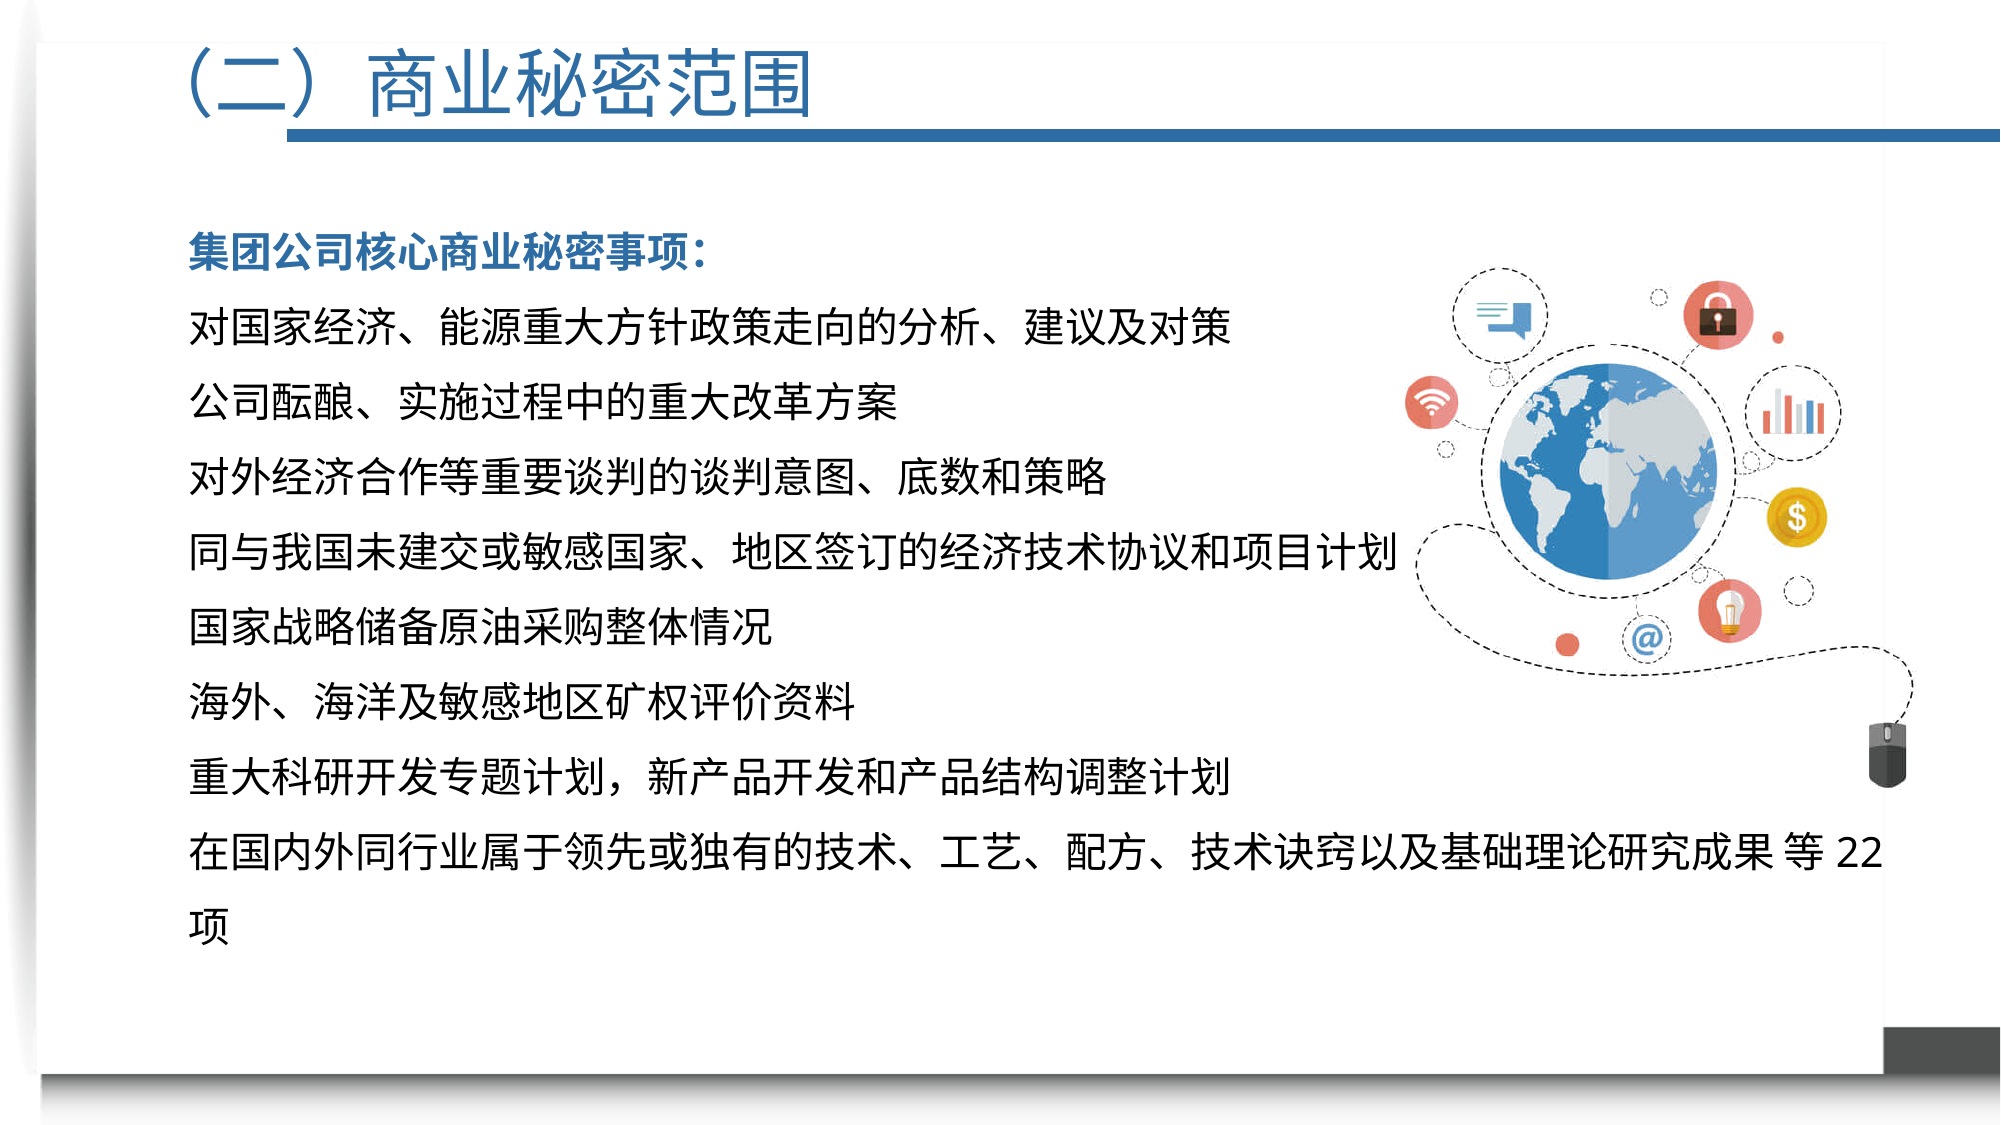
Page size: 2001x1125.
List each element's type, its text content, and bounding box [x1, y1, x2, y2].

picture [0, 0, 2001, 1125]
text_box （二）商业秘密范围 [125, 29, 830, 135]
text_box 集团公司核心商业秘密事项： 对国家经济、能源重大方针政策走向的分析、建议及对策 公司酝酿、实施过程中的重大改革方案 对外经济合作等重要谈判的谈判意图、底数和策略 同与我国未建交或敏感国家、地区签订的经济技术协议和项目计划 国家战略储备原油采购整体情况 海外、海洋及敏感地区矿权评价资料 重大科研开发专题计划，新产品开发和产品结构调整计划 在国内外同行业属于领先或独有的技术、工艺、配方、技术诀窍以及基础理论研究成果 等22项 [173, 193, 1948, 959]
